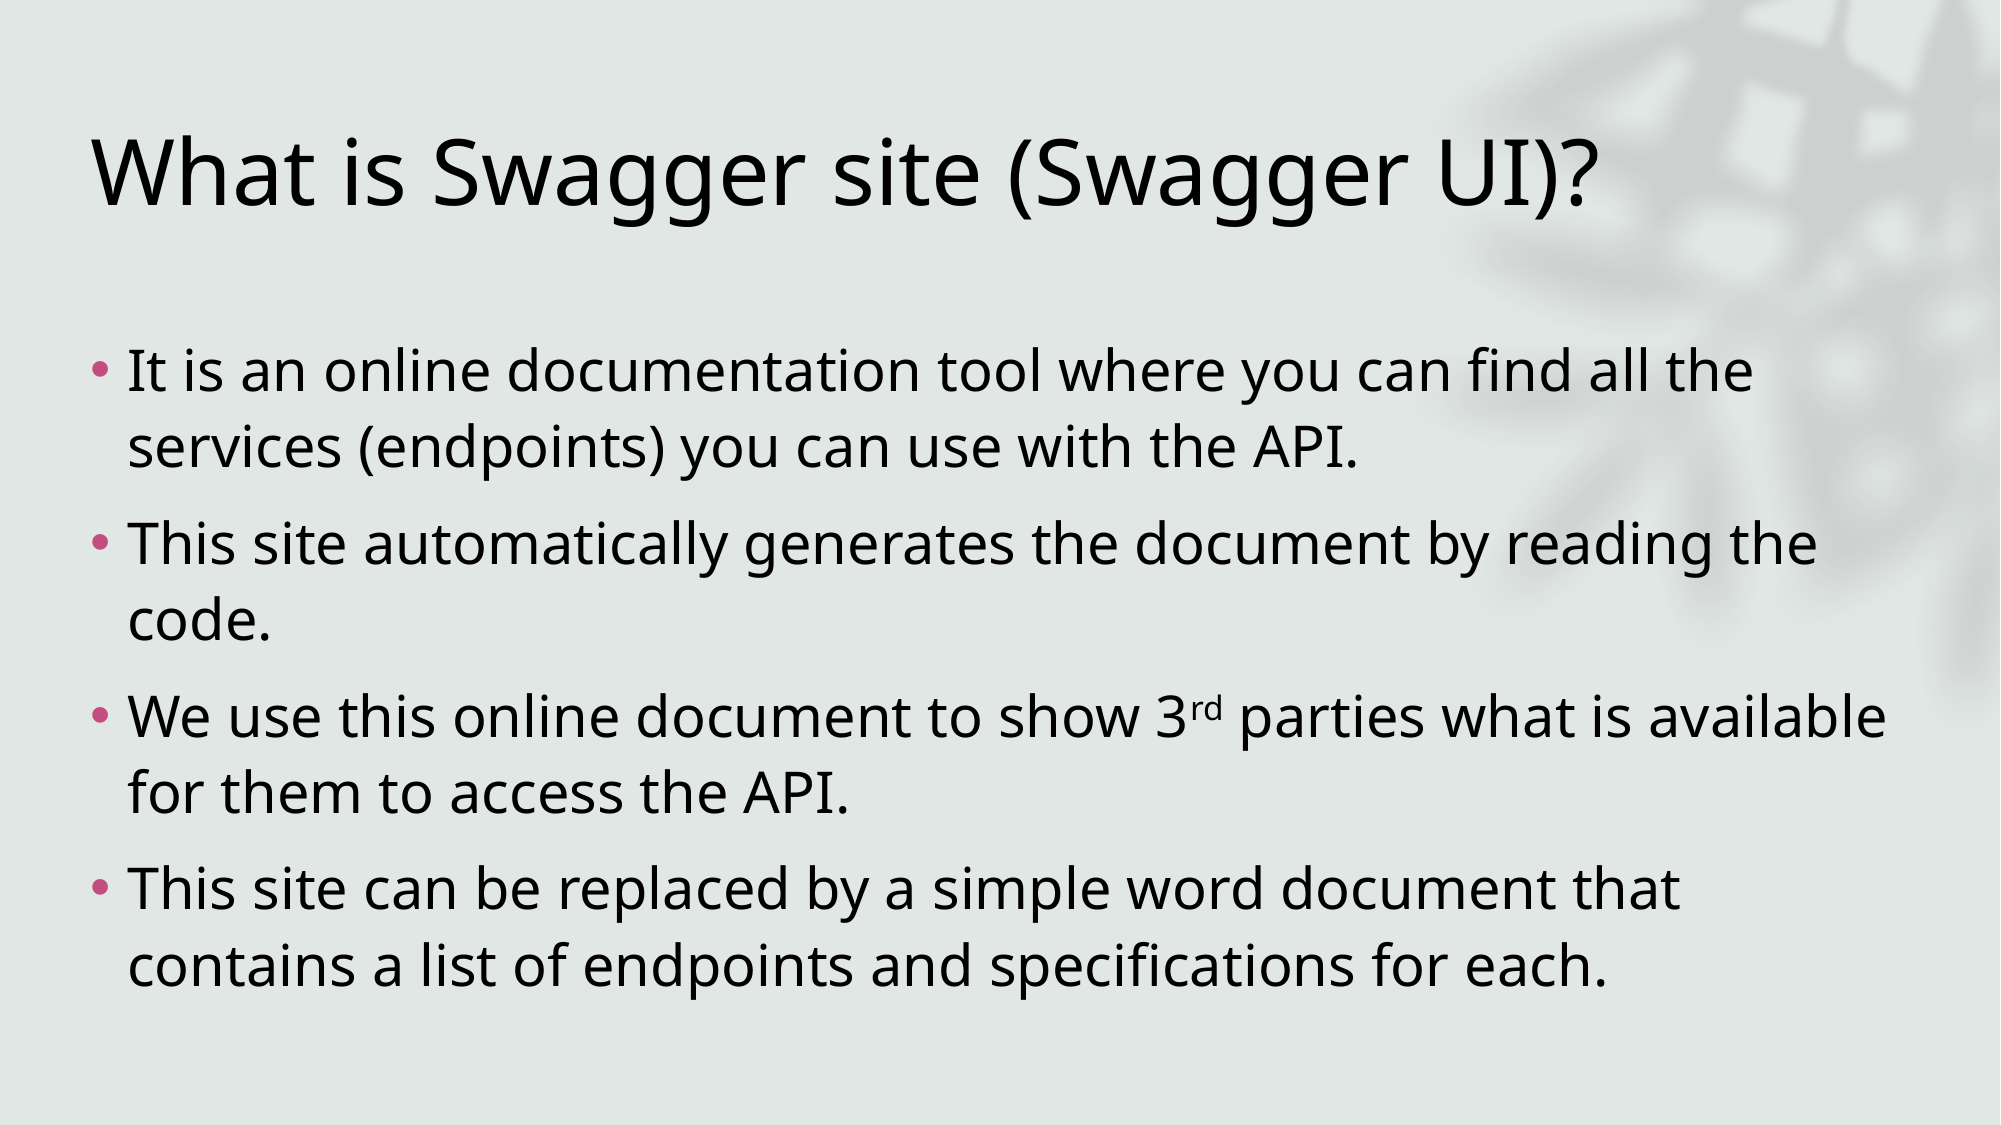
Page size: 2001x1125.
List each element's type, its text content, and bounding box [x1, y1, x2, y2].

list It is an online documentation tool where you can find all the services (endpoints) you can use with the API. This site automatically generates the document by reading the code. We use this online document to show 3rd parties what is available for them to access the API. This site can be replaced by a simple word document that contains a list of endpoints and specifications for each. [75, 319, 1925, 1009]
title What is Swagger site (Swagger UI)? [75, 60, 1863, 278]
